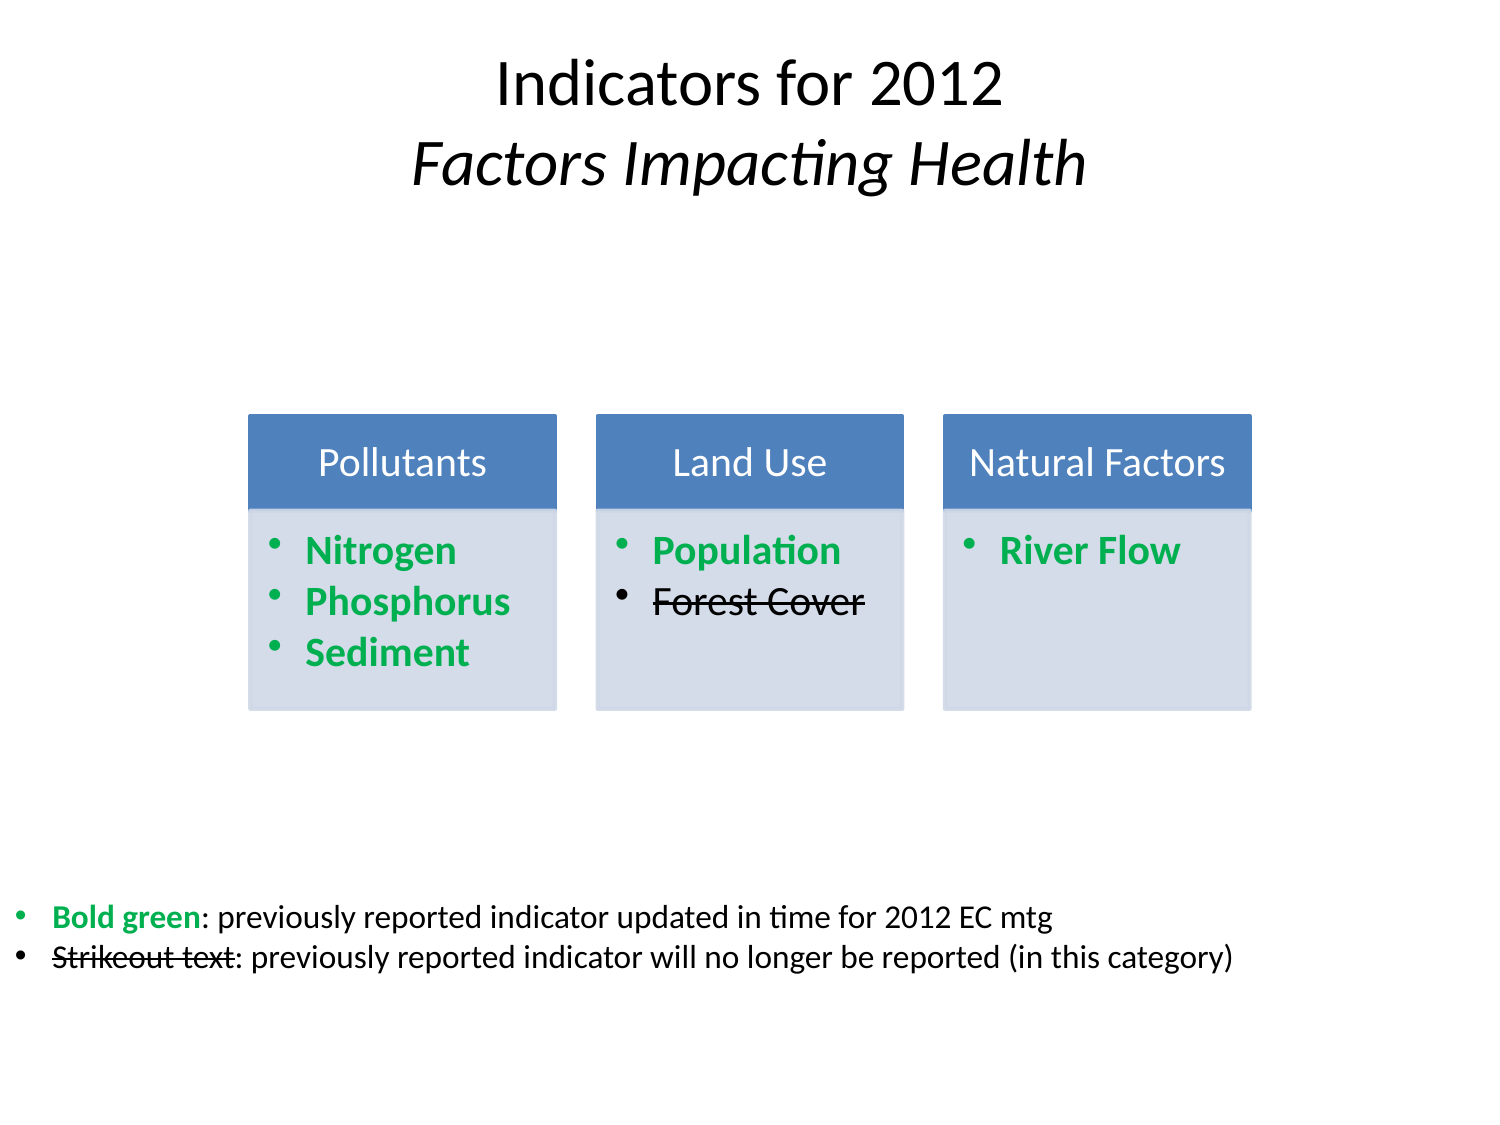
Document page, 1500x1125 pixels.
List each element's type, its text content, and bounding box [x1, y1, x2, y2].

text_box Bold green: previously reported indicator updated in time for 2012 EC mtg Strikeout text: previously reported indicator will no longer be reported (in this category) [0, 887, 1500, 982]
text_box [249, 228, 1251, 897]
title Indicators for 2012 Factors Impacting Health [75, 24, 1425, 213]
